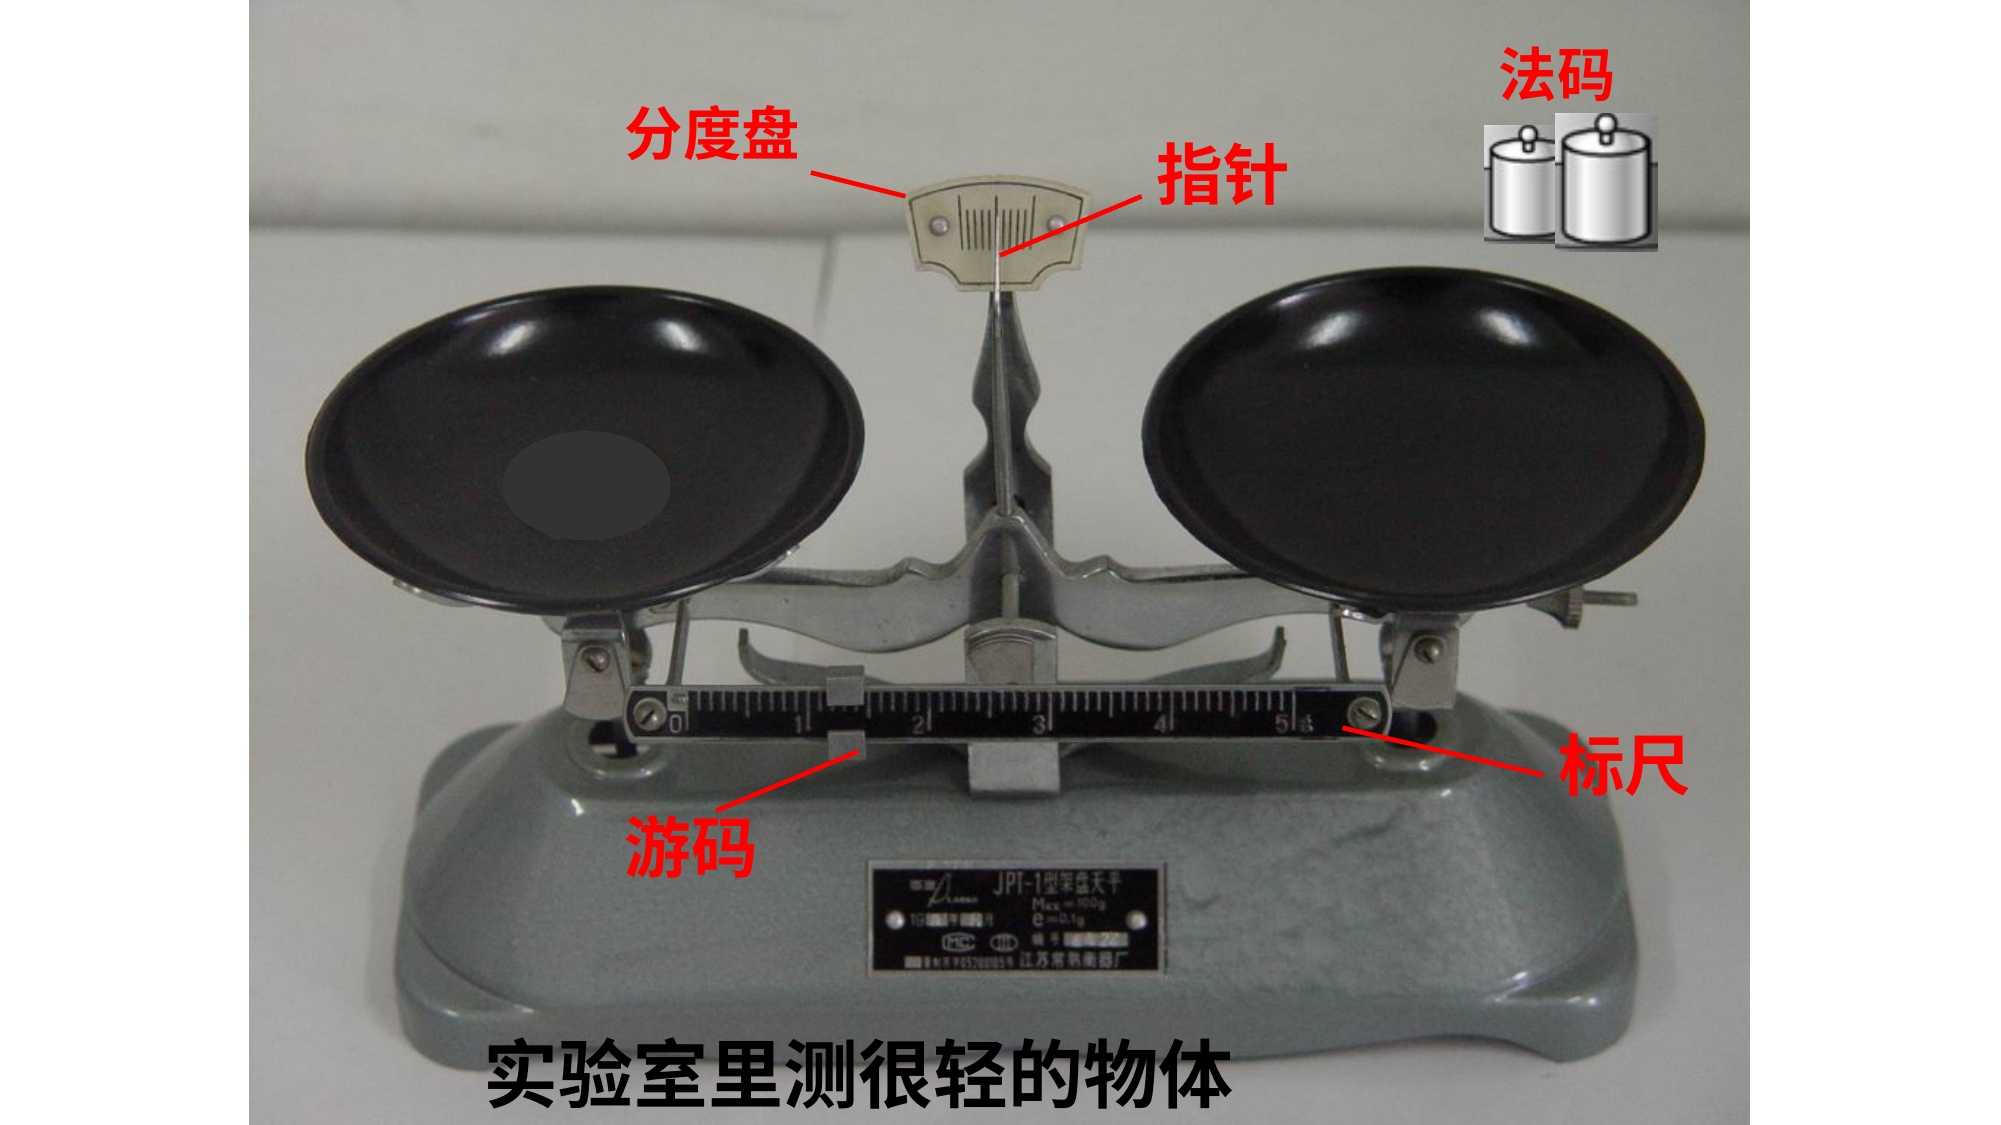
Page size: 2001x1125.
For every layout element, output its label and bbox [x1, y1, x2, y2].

text_box [999, 125, 1307, 256]
text_box [610, 751, 858, 894]
picture [249, 0, 1750, 1125]
text_box [1342, 716, 1709, 812]
text_box [610, 90, 906, 197]
